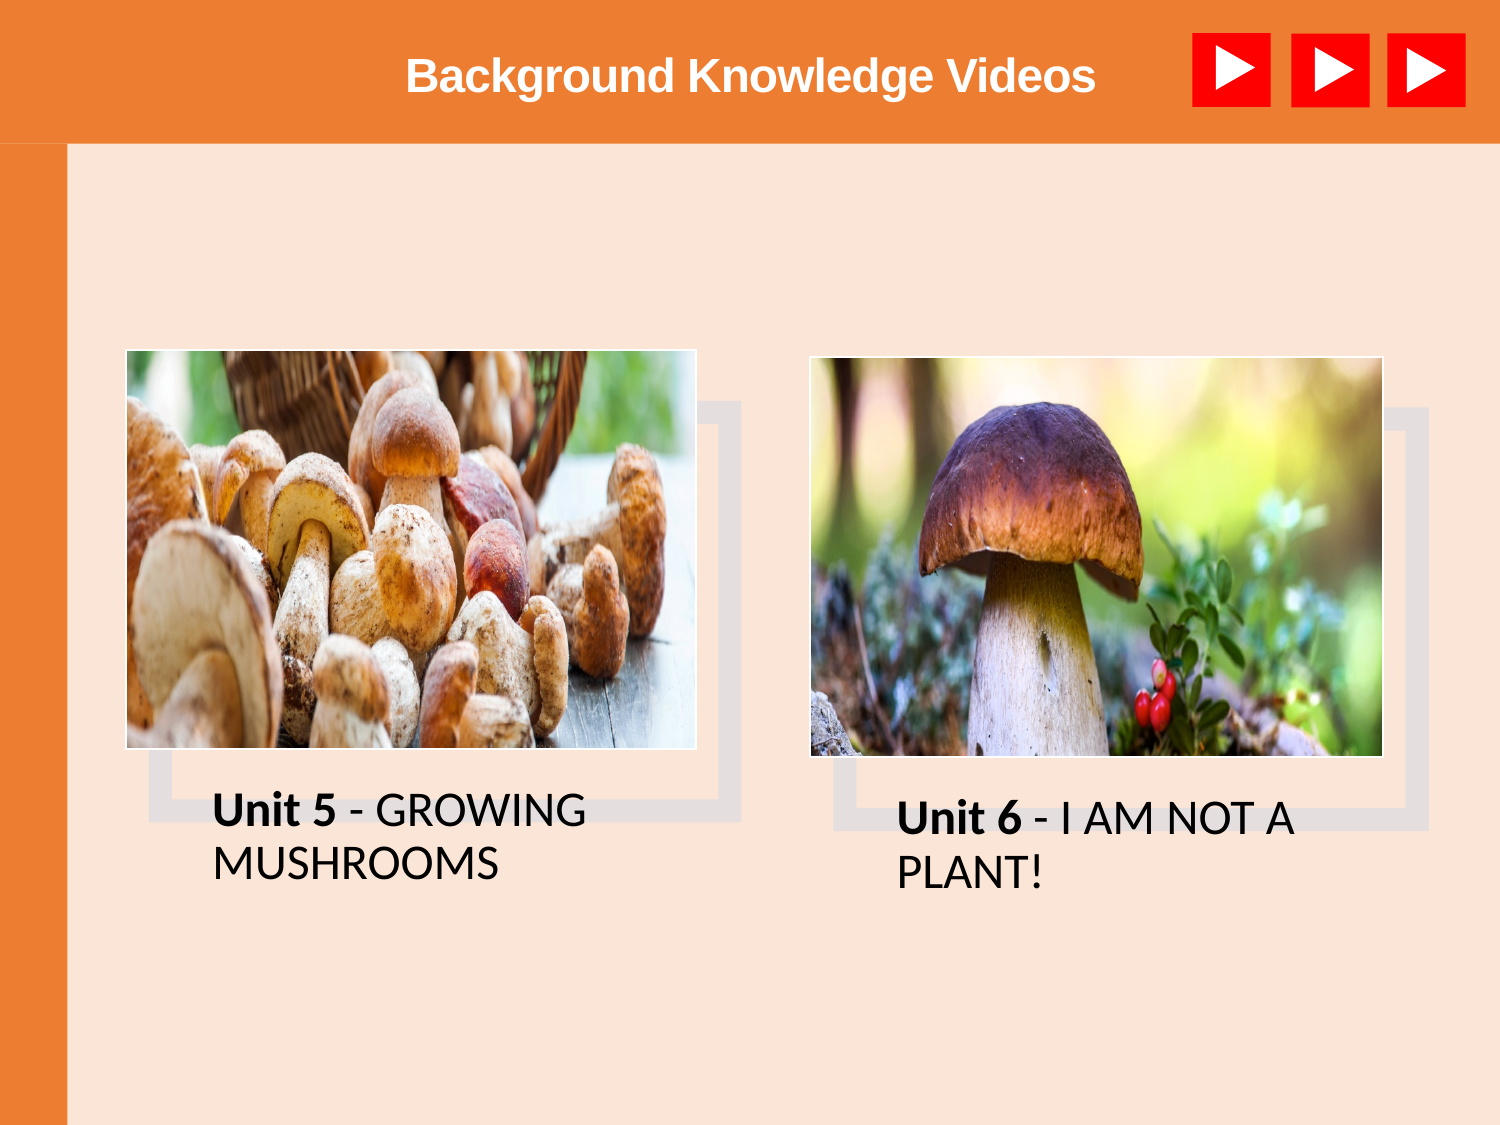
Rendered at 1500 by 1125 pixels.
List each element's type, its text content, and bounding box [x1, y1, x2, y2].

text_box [809, 109, 1500, 1079]
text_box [125, 103, 1084, 1069]
text_box [0, 143, 68, 1125]
text_box [0, 0, 1500, 145]
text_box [1192, 33, 1466, 108]
text_box Background Knowledge Videos [390, 37, 1124, 109]
